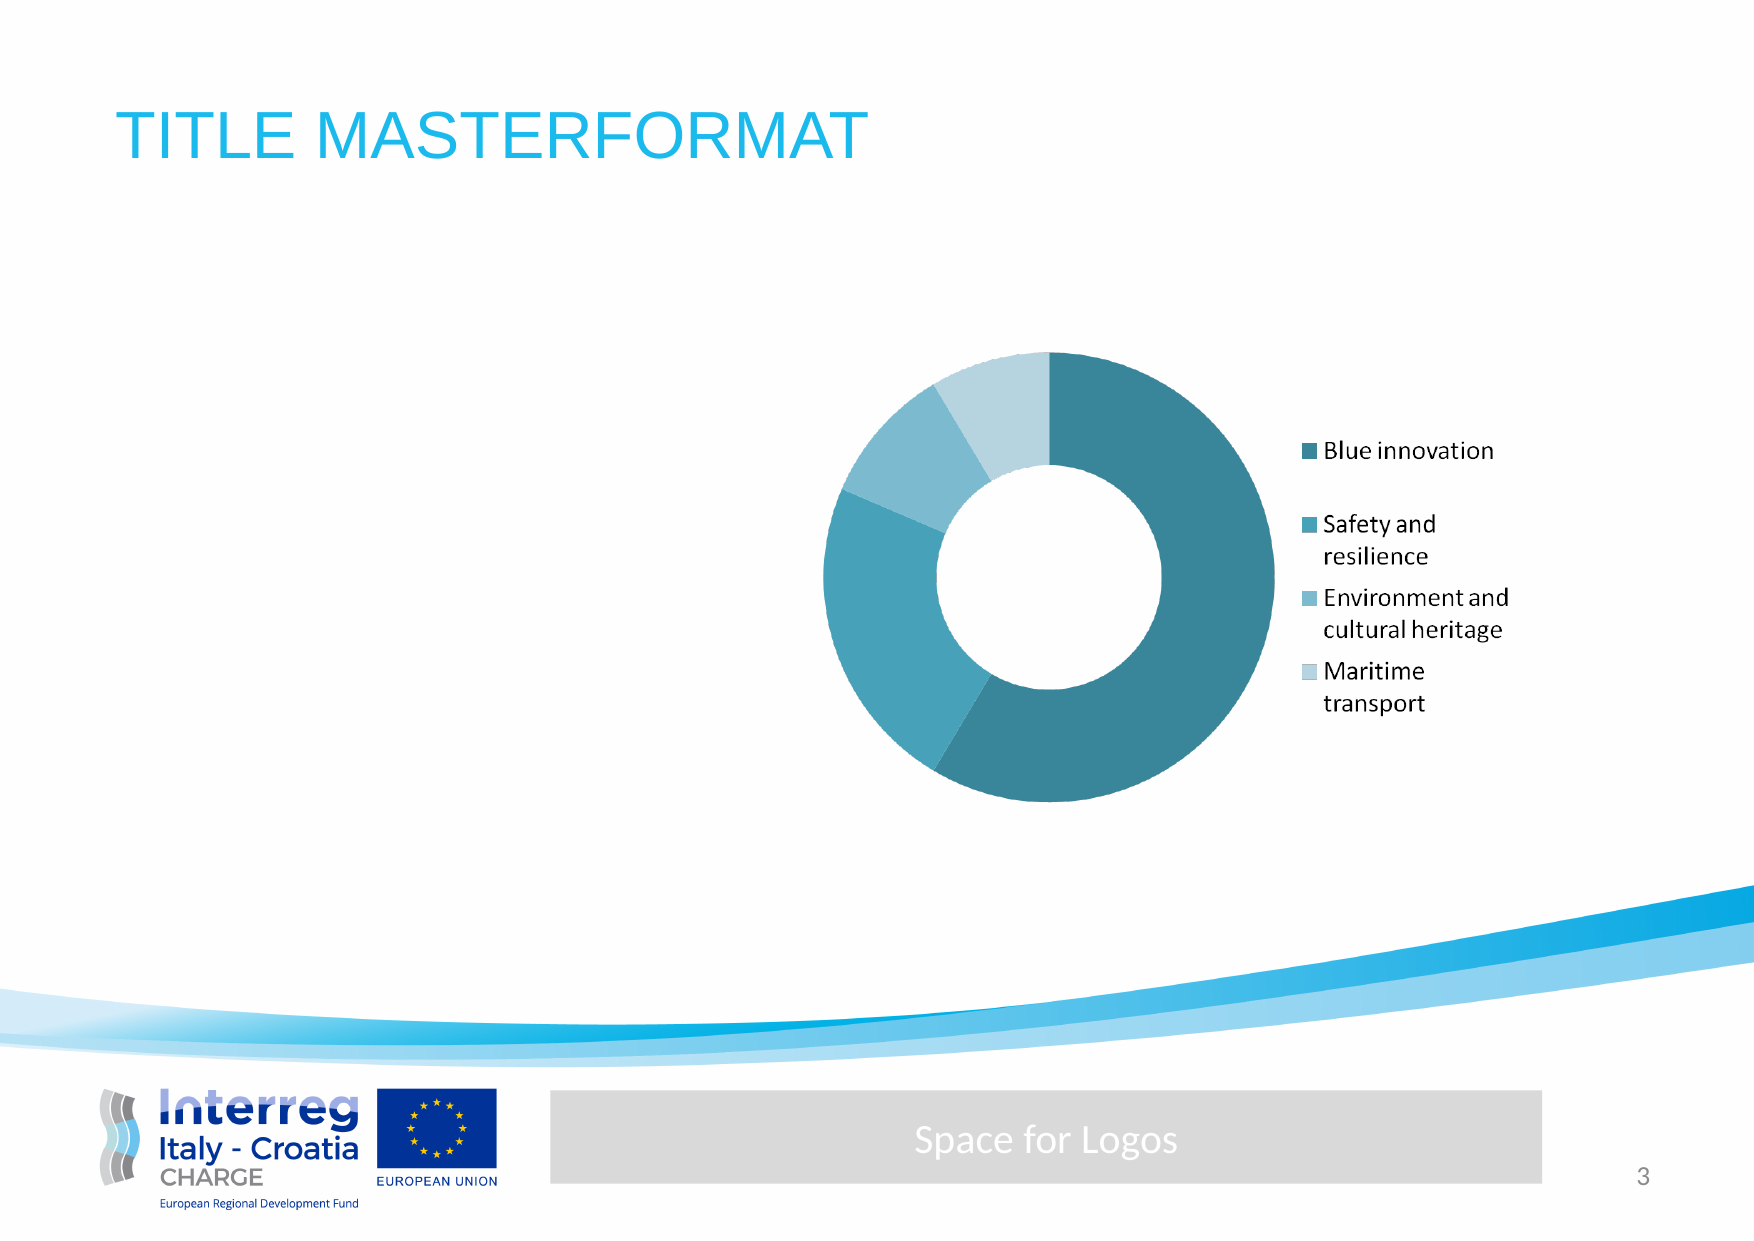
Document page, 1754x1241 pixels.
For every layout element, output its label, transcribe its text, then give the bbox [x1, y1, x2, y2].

picture [0, 0, 1754, 1241]
slide_number 3 [1607, 1141, 1666, 1208]
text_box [801, 315, 1530, 839]
text_box TITLE MASTERFORMAT [97, 83, 1656, 181]
text_box Space for Logos [549, 1089, 1543, 1185]
